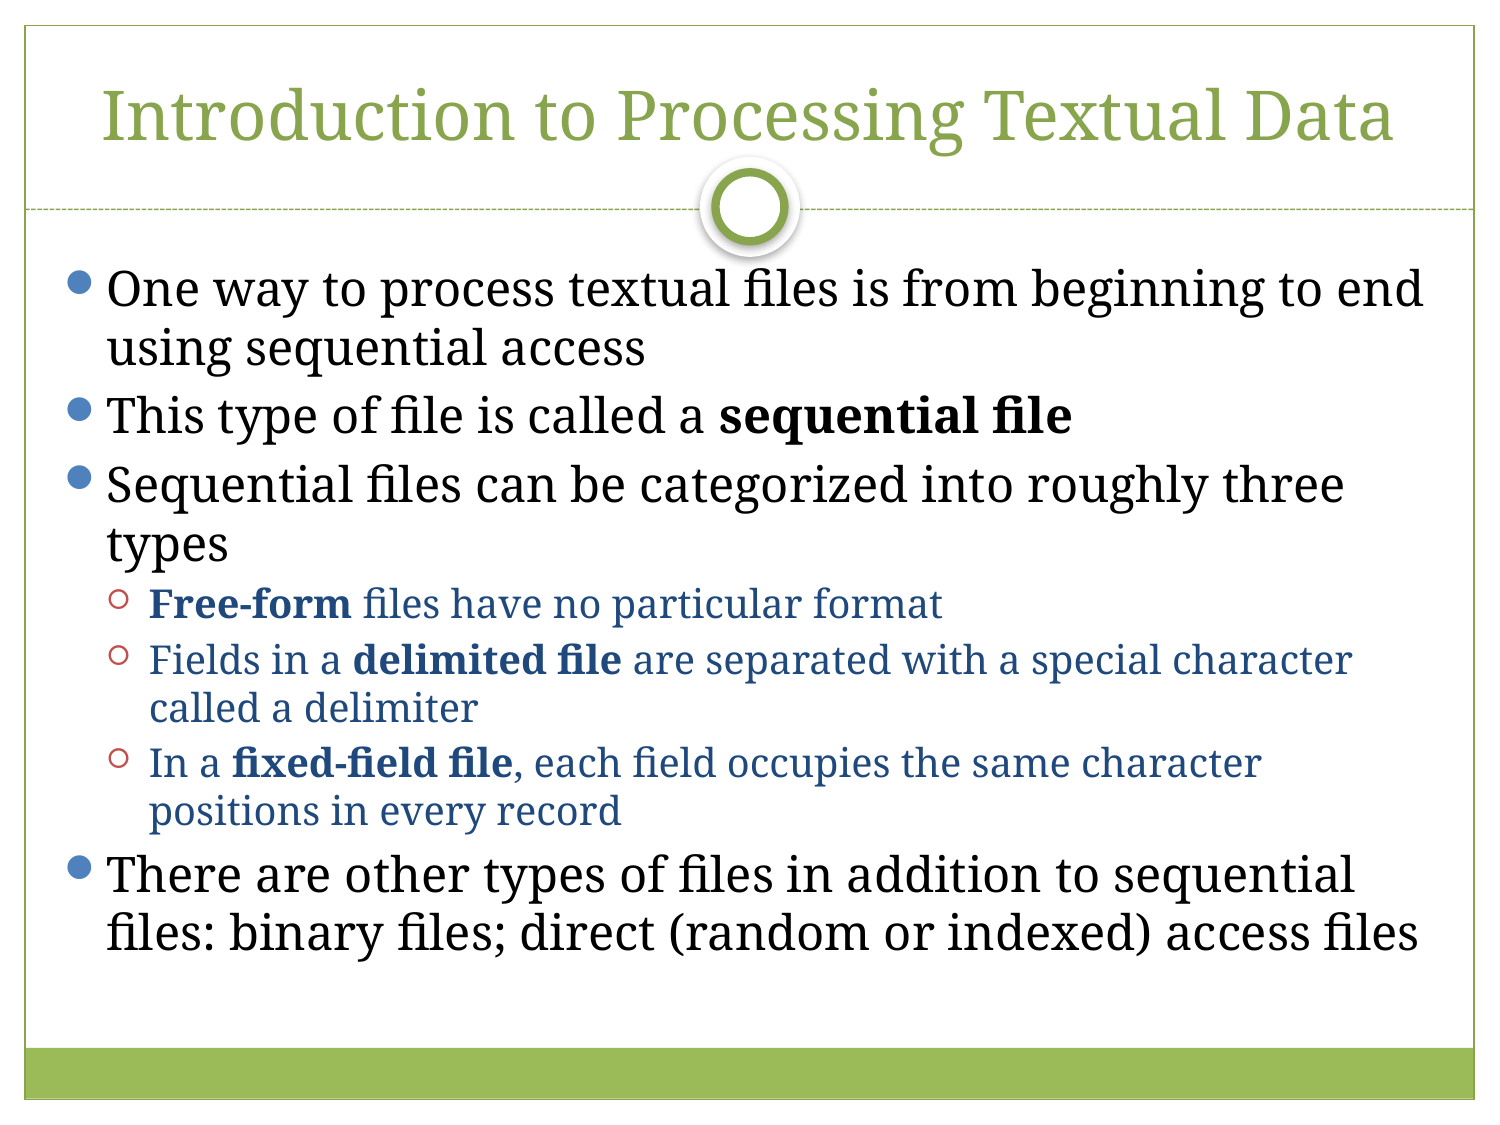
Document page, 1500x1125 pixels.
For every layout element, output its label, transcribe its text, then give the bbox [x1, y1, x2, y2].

list One way to process textual files is from beginning to end using sequential access This type of file is called a sequential file Sequential files can be categorized into roughly three types Free-form files have no particular format Fields in a delimited file are separated with a special character called a delimiter In a fixed-field file, each field occupies the same character positions in every record There are other types of files in addition to sequential files: binary files; direct (random or indexed) access files [49, 250, 1445, 1001]
title Introduction to Processing Textual Data [49, 37, 1450, 162]
